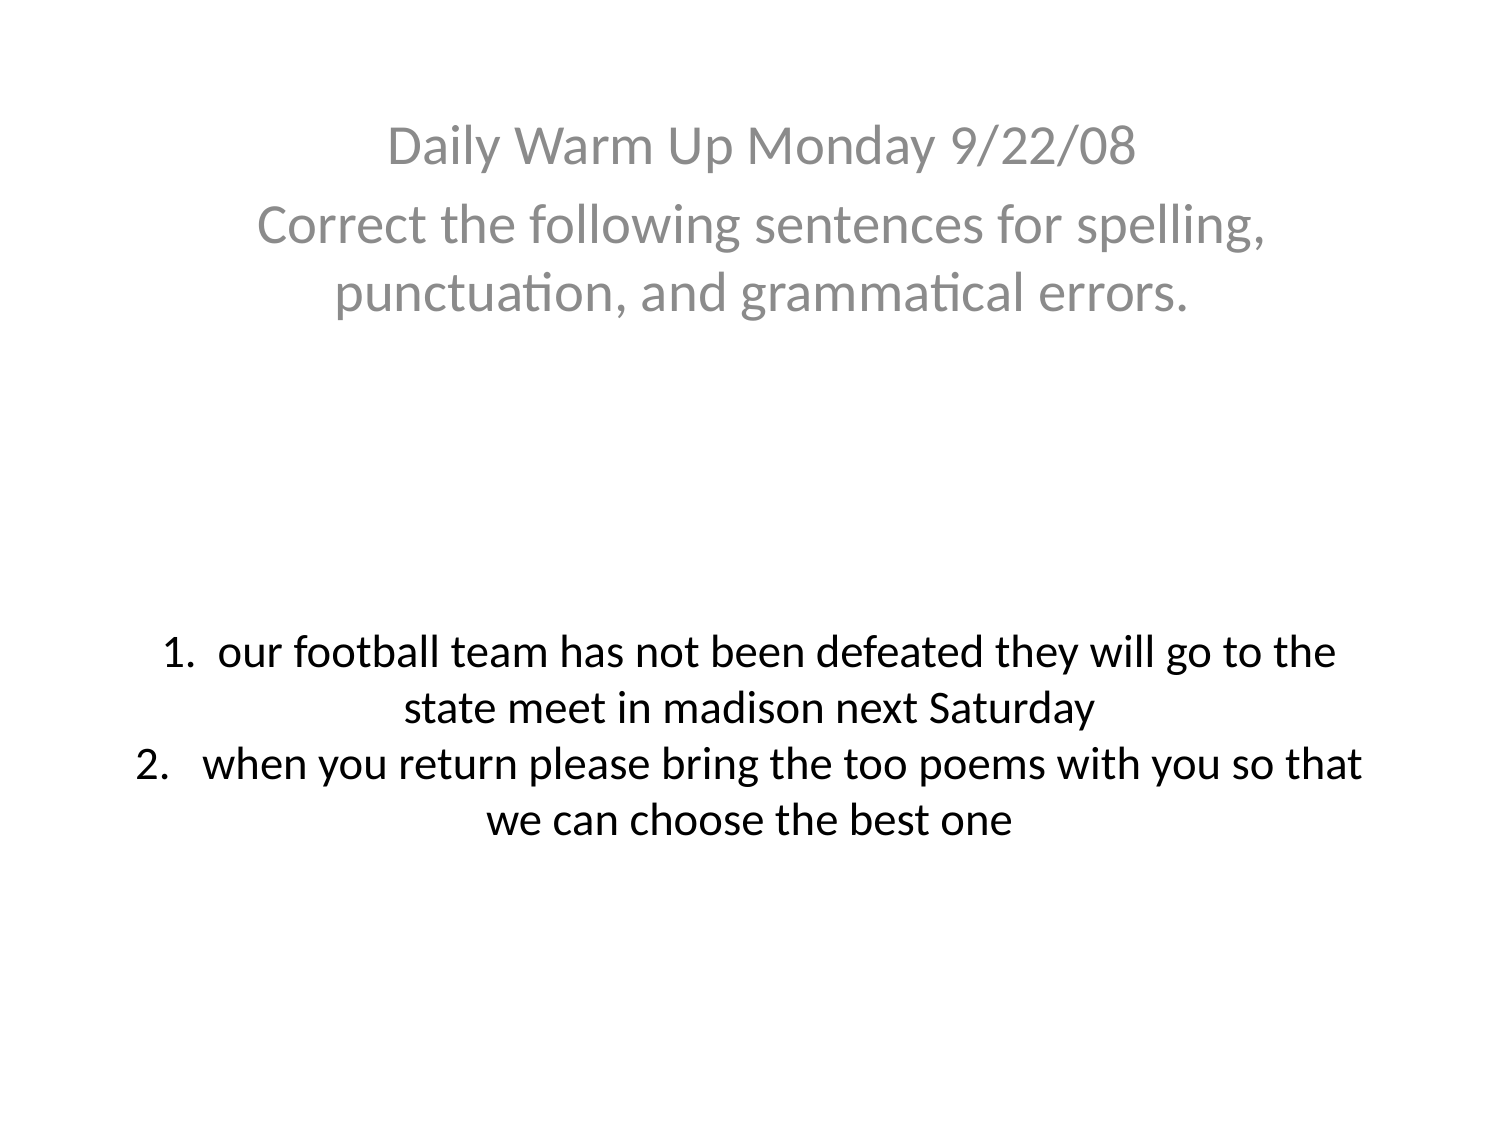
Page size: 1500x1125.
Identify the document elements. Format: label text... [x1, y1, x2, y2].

subtitle Daily Warm Up Monday 9/22/08 Correct the following sentences for spelling, punctuation, and grammatical errors. [237, 99, 1288, 388]
title 1. our football team has not been defeated they will go to the state meet in madison next Saturday 2. when you return please bring the too poems with you so that we can choose the best one [112, 612, 1388, 854]
